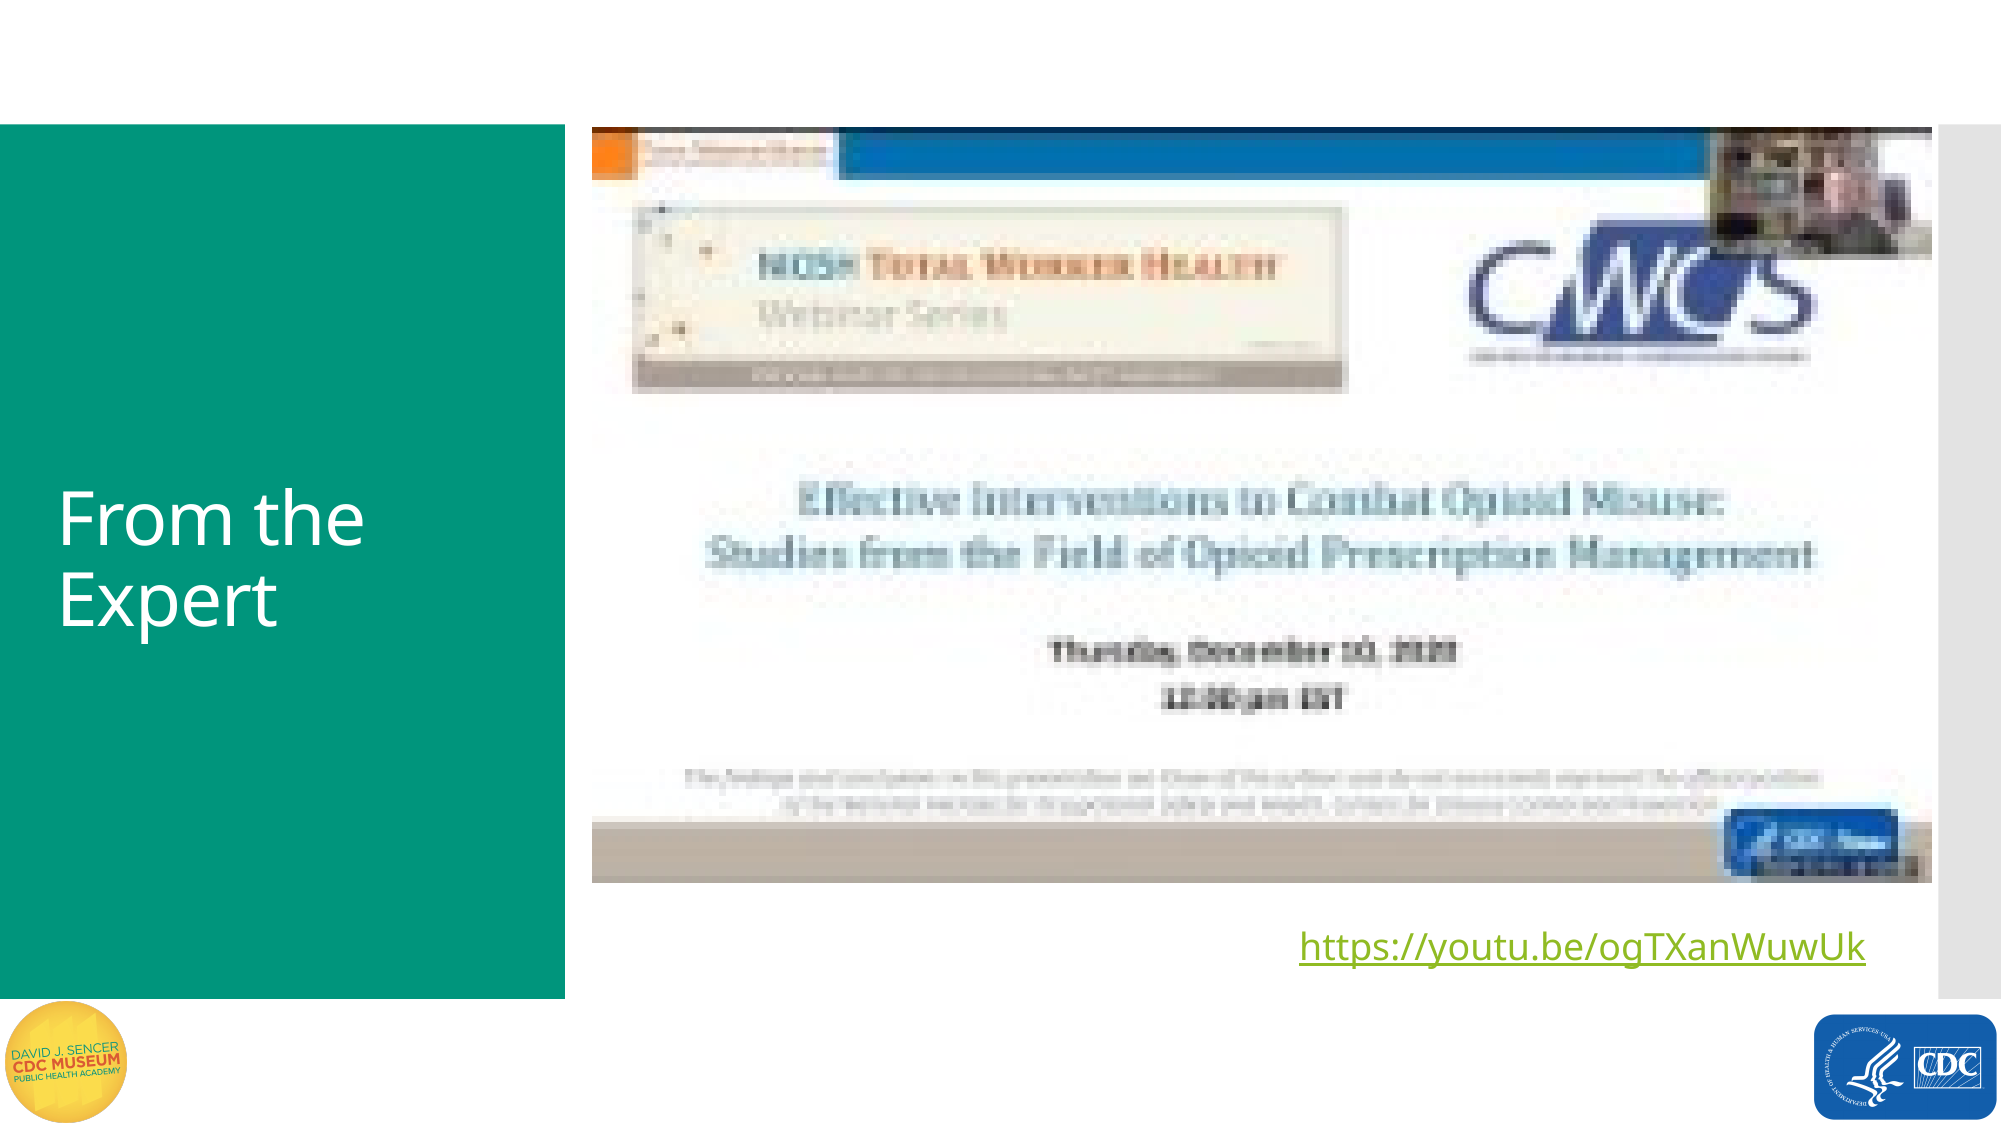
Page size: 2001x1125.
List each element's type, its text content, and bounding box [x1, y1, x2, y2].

title From the Expert [41, 184, 525, 940]
picture [4, 1001, 127, 1123]
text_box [591, 126, 1933, 884]
picture [1801, 1006, 2000, 1125]
list https://youtu.be/ogTXanWuwUk [1284, 908, 1907, 985]
